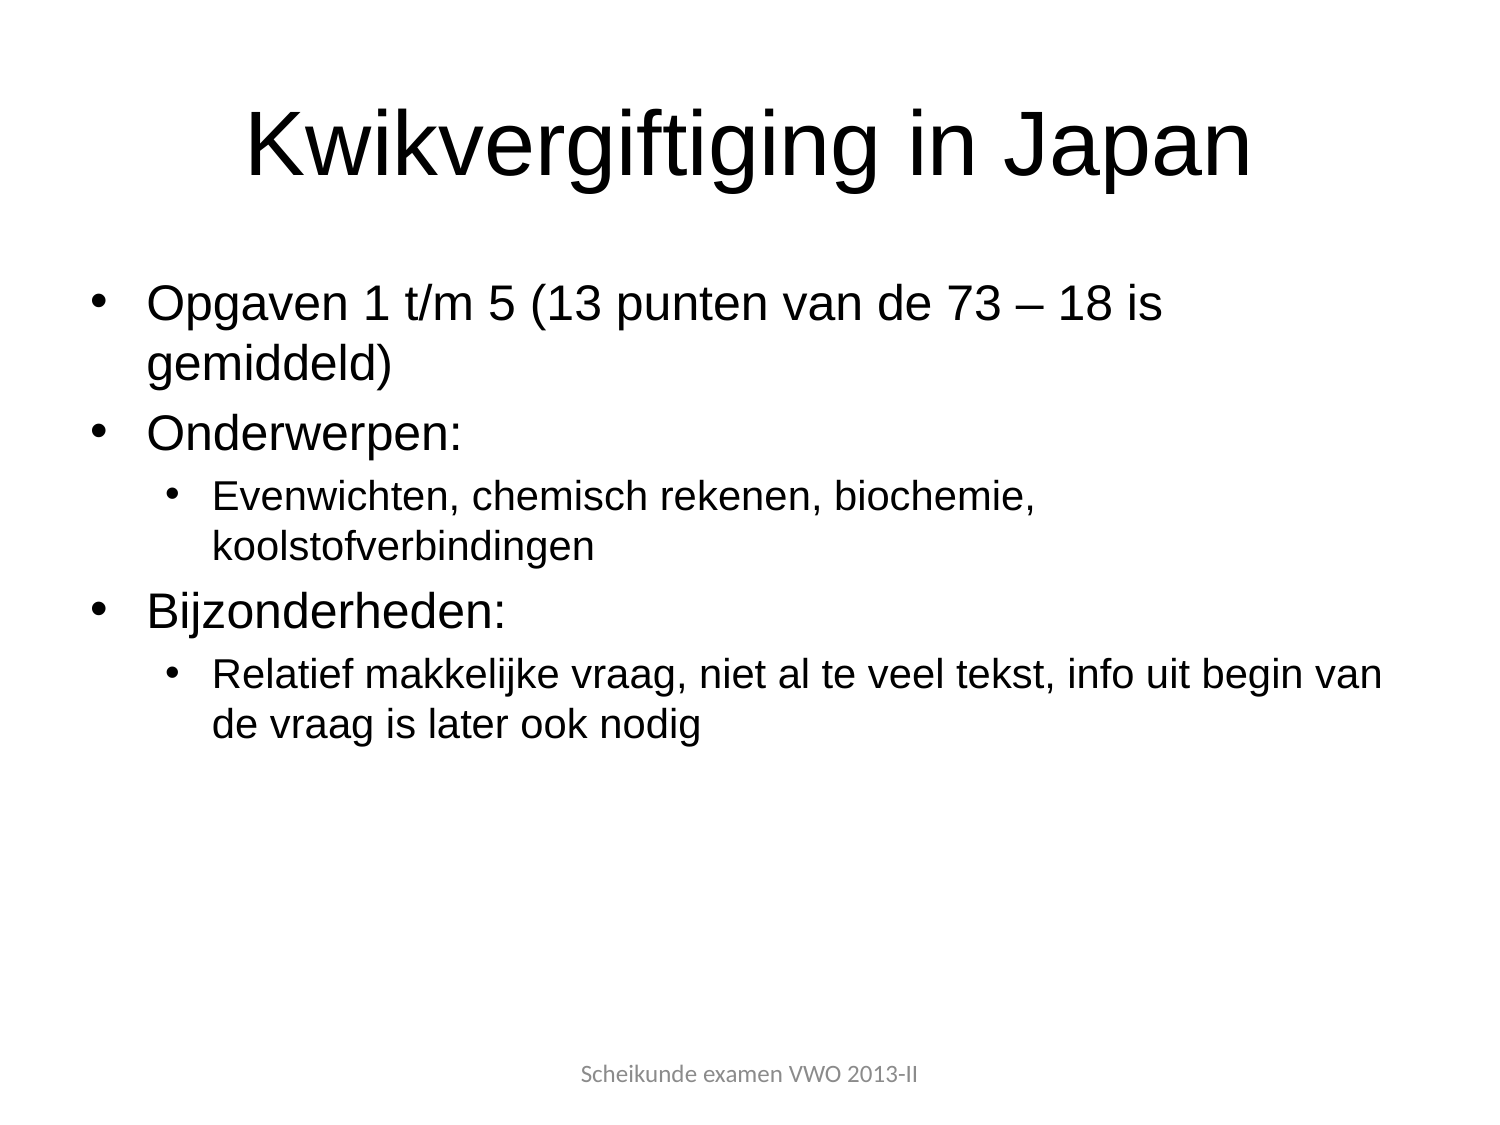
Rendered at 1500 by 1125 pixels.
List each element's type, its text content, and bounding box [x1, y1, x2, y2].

footer Scheikunde examen VWO 2013-II [512, 1042, 988, 1103]
list Opgaven 1 t/m 5 (13 punten van de 73 – 18 is gemiddeld) Onderwerpen: Evenwichten, chemisch rekenen, biochemie, koolstofverbindingen Bijzonderheden: Relatief makkelijke vraag, niet al te veel tekst, info uit begin van de vraag is later ook nodig [75, 262, 1425, 1005]
title Kwikvergiftiging in Japan [75, 45, 1425, 233]
